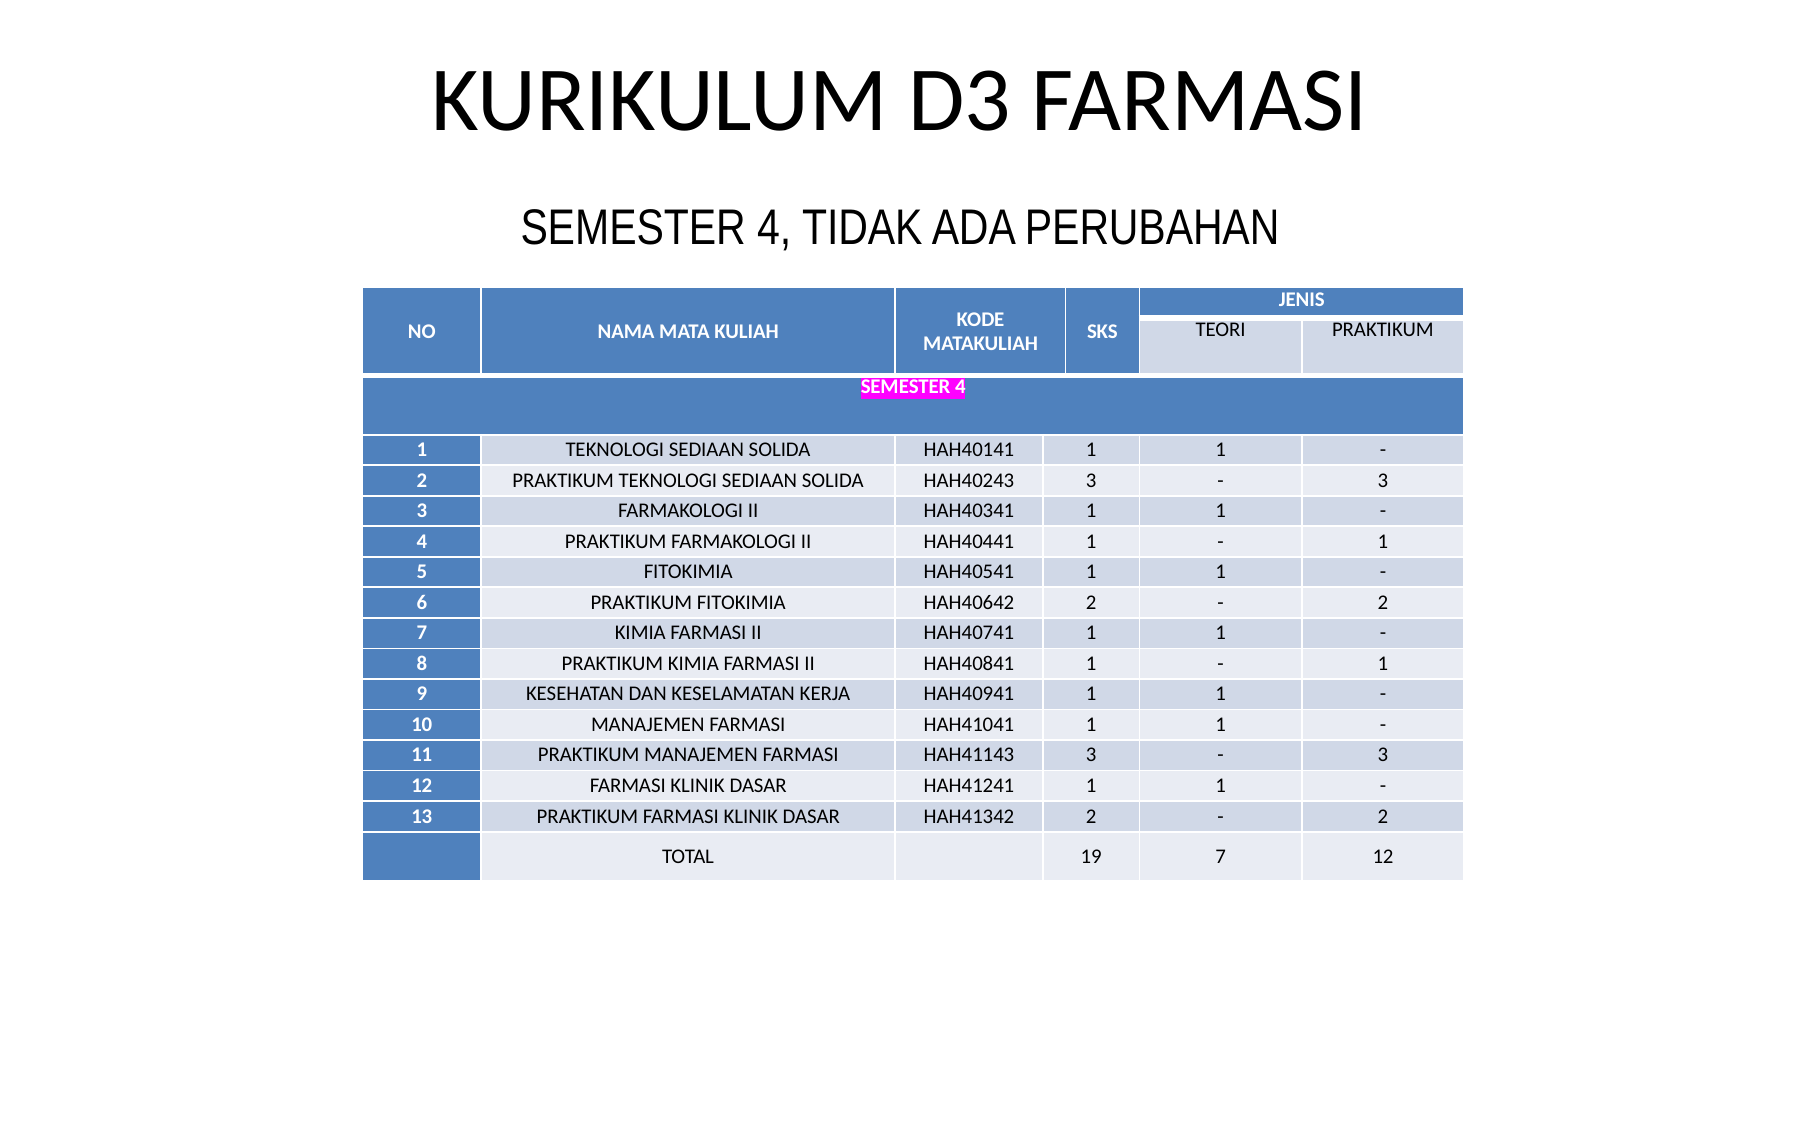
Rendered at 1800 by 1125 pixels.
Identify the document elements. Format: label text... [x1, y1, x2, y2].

table_cell 12 [1303, 833, 1463, 880]
table_cell 2 [1044, 588, 1139, 617]
table_cell 3 [1303, 741, 1463, 770]
table_cell 3 [1044, 741, 1139, 770]
table_cell 5 [363, 558, 480, 586]
table_cell PRAKTIKUM FITOKIMIA [482, 588, 894, 617]
table_cell FARMASI KLINIK DASAR [482, 771, 894, 800]
table_cell PRAKTIKUM FARMASI KLINIK DASAR [482, 802, 894, 831]
table_cell 1 [1044, 710, 1139, 739]
table_cell SEMESTER 4 [363, 378, 1463, 434]
table_cell 8 [363, 649, 480, 678]
table_cell 1 [1140, 710, 1301, 739]
table_cell - [1140, 802, 1301, 831]
table_cell 10 [363, 710, 480, 739]
table_cell - [1303, 558, 1463, 586]
table_cell HAH40441 [896, 527, 1042, 556]
table_cell 1 [1044, 649, 1139, 678]
table_cell KESEHATAN DAN KESELAMATAN KERJA [482, 680, 894, 709]
table_cell FARMAKOLOGI II [482, 497, 894, 525]
table_cell PRAKTIKUM [1303, 321, 1463, 373]
table_cell HAH41041 [896, 710, 1042, 739]
table_cell PRAKTIKUM KIMIA FARMASI II [482, 649, 894, 678]
table_cell PRAKTIKUM TEKNOLOGI SEDIAAN SOLIDA [482, 466, 894, 495]
table_cell 2 [363, 466, 480, 495]
table_cell - [1303, 619, 1463, 648]
table_cell - [1140, 588, 1301, 617]
table_cell MANAJEMEN FARMASI [482, 710, 894, 739]
table_cell FITOKIMIA [482, 558, 894, 586]
table_cell HAH40941 [896, 680, 1042, 709]
table_cell 13 [363, 802, 480, 831]
table_cell 1 [1303, 649, 1463, 678]
table_cell 11 [363, 741, 480, 770]
table_cell 6 [363, 588, 480, 617]
table_cell - [1303, 771, 1463, 800]
table_cell HAH40841 [896, 649, 1042, 678]
table_cell KIMIA FARMASI II [482, 619, 894, 648]
table_cell 1 [1140, 497, 1301, 525]
table_cell - [1140, 466, 1301, 495]
table_cell HAH41342 [896, 802, 1042, 831]
table_cell HAH40141 [896, 436, 1042, 464]
table_cell HAH40243 [896, 466, 1042, 495]
table_cell 7 [1140, 833, 1301, 880]
table_cell 1 [1303, 527, 1463, 556]
table_cell HAH40541 [896, 558, 1042, 586]
table_cell 3 [1044, 466, 1139, 495]
table_header KODE MATAKULIAH [896, 288, 1065, 373]
table_cell 12 [363, 771, 480, 800]
table_cell HAH40642 [896, 588, 1042, 617]
table_cell [363, 833, 480, 880]
table_cell 1 [1140, 680, 1301, 709]
table_cell 3 [363, 497, 480, 525]
table_cell 1 [1044, 558, 1139, 586]
table_cell 19 [1044, 833, 1139, 880]
text_box KURIKULUM D3 FARMASI [89, 0, 1710, 188]
table_cell 2 [1303, 802, 1463, 831]
table_cell HAH40341 [896, 497, 1042, 525]
table_cell - [1303, 710, 1463, 739]
table_header SKS [1066, 288, 1139, 373]
table_cell - [1140, 741, 1301, 770]
table_header JENIS [1140, 288, 1463, 315]
table_cell 1 [1044, 527, 1139, 556]
table_cell HAH41241 [896, 771, 1042, 800]
table_cell 9 [363, 680, 480, 709]
table_cell 1 [1044, 771, 1139, 800]
table_cell - [1303, 436, 1463, 464]
table_cell 4 [363, 527, 480, 556]
table_cell 1 [1044, 619, 1139, 648]
table_cell 1 [1140, 771, 1301, 800]
table_cell HAH41143 [896, 741, 1042, 770]
table_cell - [1140, 527, 1301, 556]
table_cell - [1303, 497, 1463, 525]
table_cell 1 [1044, 497, 1139, 525]
table_cell TEKNOLOGI SEDIAAN SOLIDA [482, 436, 894, 464]
table_cell TEORI [1140, 321, 1301, 373]
table_header NAMA MATA KULIAH [482, 288, 894, 373]
table_cell HAH40741 [896, 619, 1042, 648]
table_cell [896, 833, 1042, 880]
table_cell 3 [1303, 466, 1463, 495]
text_box SEMESTER 4, TIDAK ADA PERUBAHAN [393, 187, 1407, 263]
table_cell PRAKTIKUM FARMAKOLOGI II [482, 527, 894, 556]
table_cell 2 [1303, 588, 1463, 617]
table_cell 7 [363, 619, 480, 648]
table_cell 1 [1044, 680, 1139, 709]
table_cell 1 [1140, 436, 1301, 464]
table_cell 2 [1044, 802, 1139, 831]
table_cell 1 [1140, 619, 1301, 648]
table_cell TOTAL [482, 833, 894, 880]
table_header NO [363, 288, 480, 373]
table_cell PRAKTIKUM MANAJEMEN FARMASI [482, 741, 894, 770]
table_cell - [1140, 649, 1301, 678]
table_cell - [1303, 680, 1463, 709]
table_cell 1 [1044, 436, 1139, 464]
table_cell 1 [1140, 558, 1301, 586]
table_cell 1 [363, 436, 480, 464]
